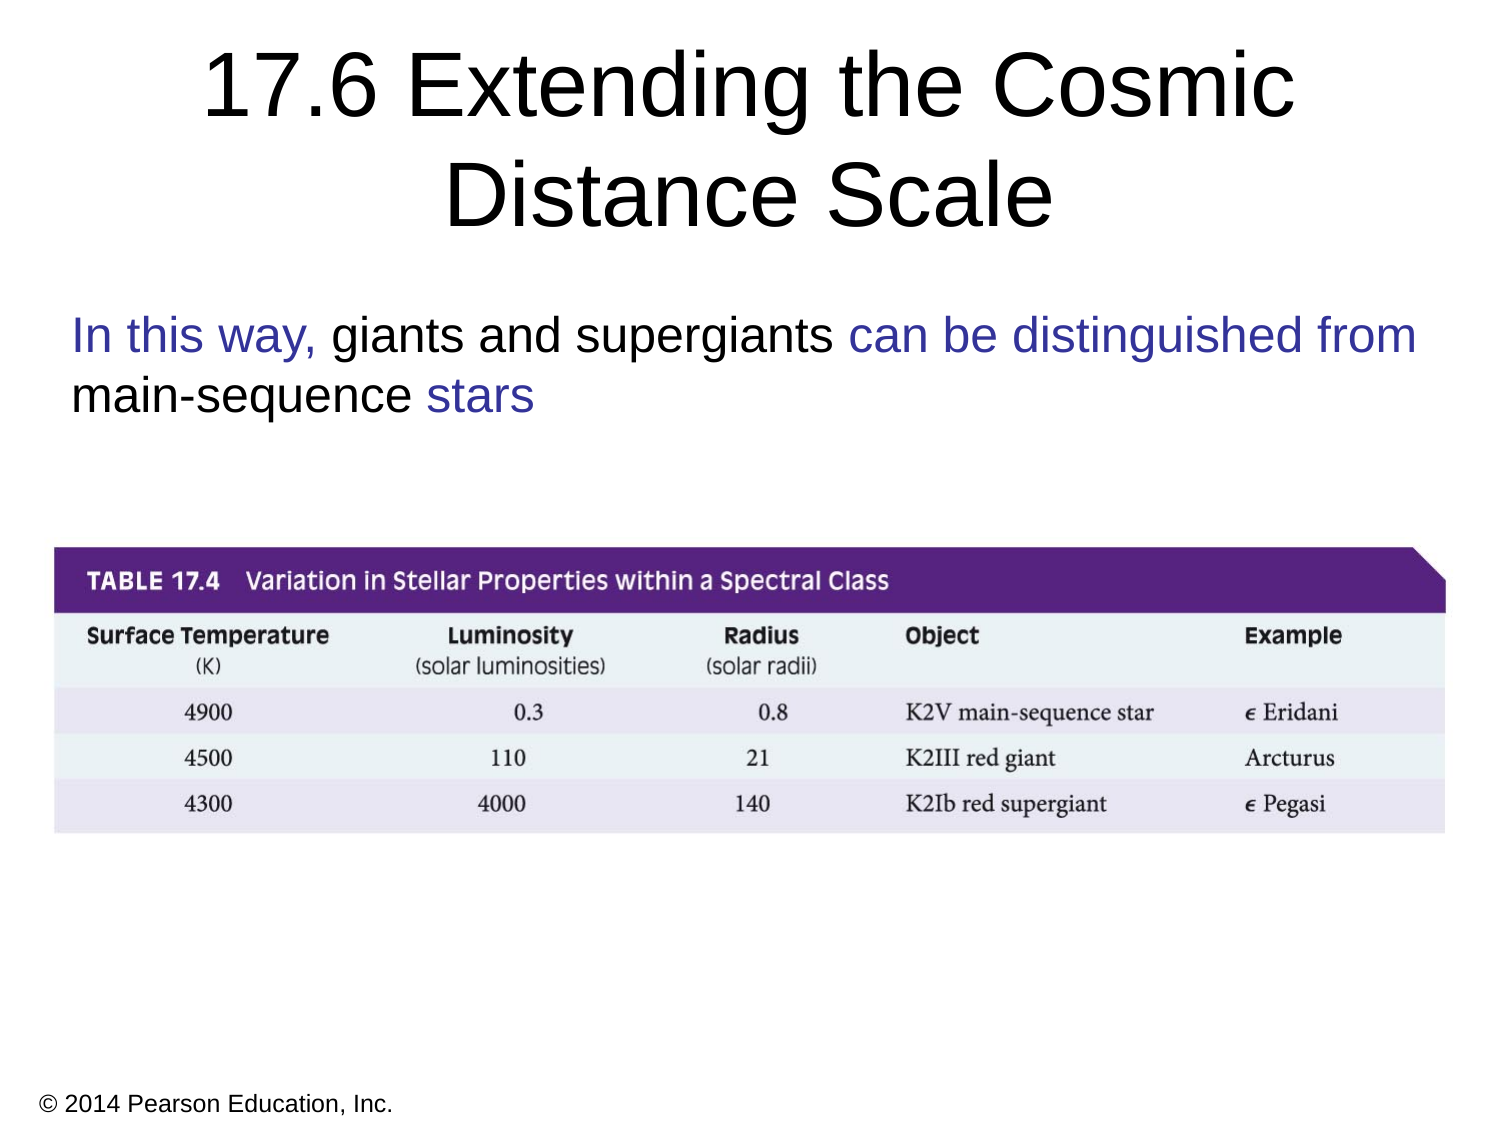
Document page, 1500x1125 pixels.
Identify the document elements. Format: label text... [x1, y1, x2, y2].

text_box In this way, giants and supergiants can be distinguished from main-sequence stars [56, 294, 1444, 430]
picture [44, 537, 1456, 838]
title 17.6 Extending the Cosmic Distance Scale [75, 28, 1425, 242]
